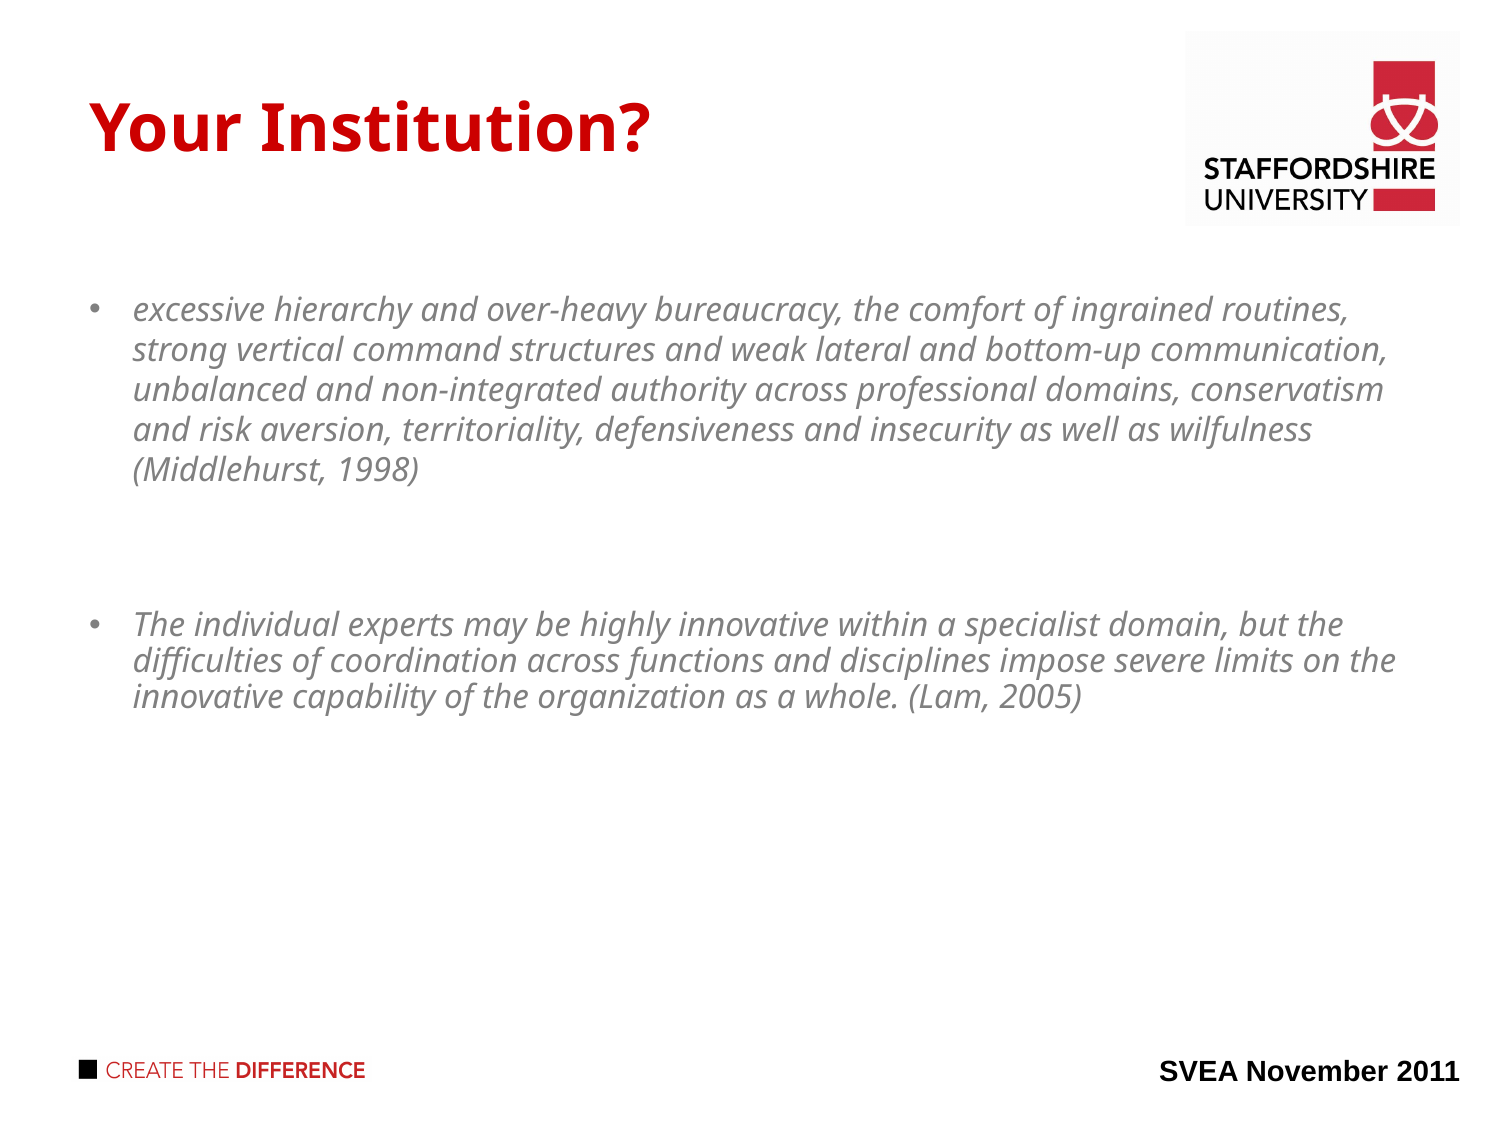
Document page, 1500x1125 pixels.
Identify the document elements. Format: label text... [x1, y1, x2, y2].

title Your Institution? [75, 45, 1425, 233]
picture [1185, 31, 1460, 226]
picture [71, 1056, 372, 1082]
text_box SVEA November 2011 [1114, 1044, 1476, 1098]
text_box excessive hierarchy and over-heavy bureaucracy, the comfort of ingrained routines, strong vertical command structures and weak lateral and bottom-up communication, unbalanced and non-integrated authority across professional domains, conservatism and risk aversion, territoriality, defensiveness and insecurity as well as wilfulness (Middlehurst, 1998) The individual experts may be highly innovative within a specialist domain, but the difficulties of coordination across functions and disciplines impose severe limits on the innovative capability of the organization as a whole. (Lam, 2005) [74, 240, 1434, 1016]
